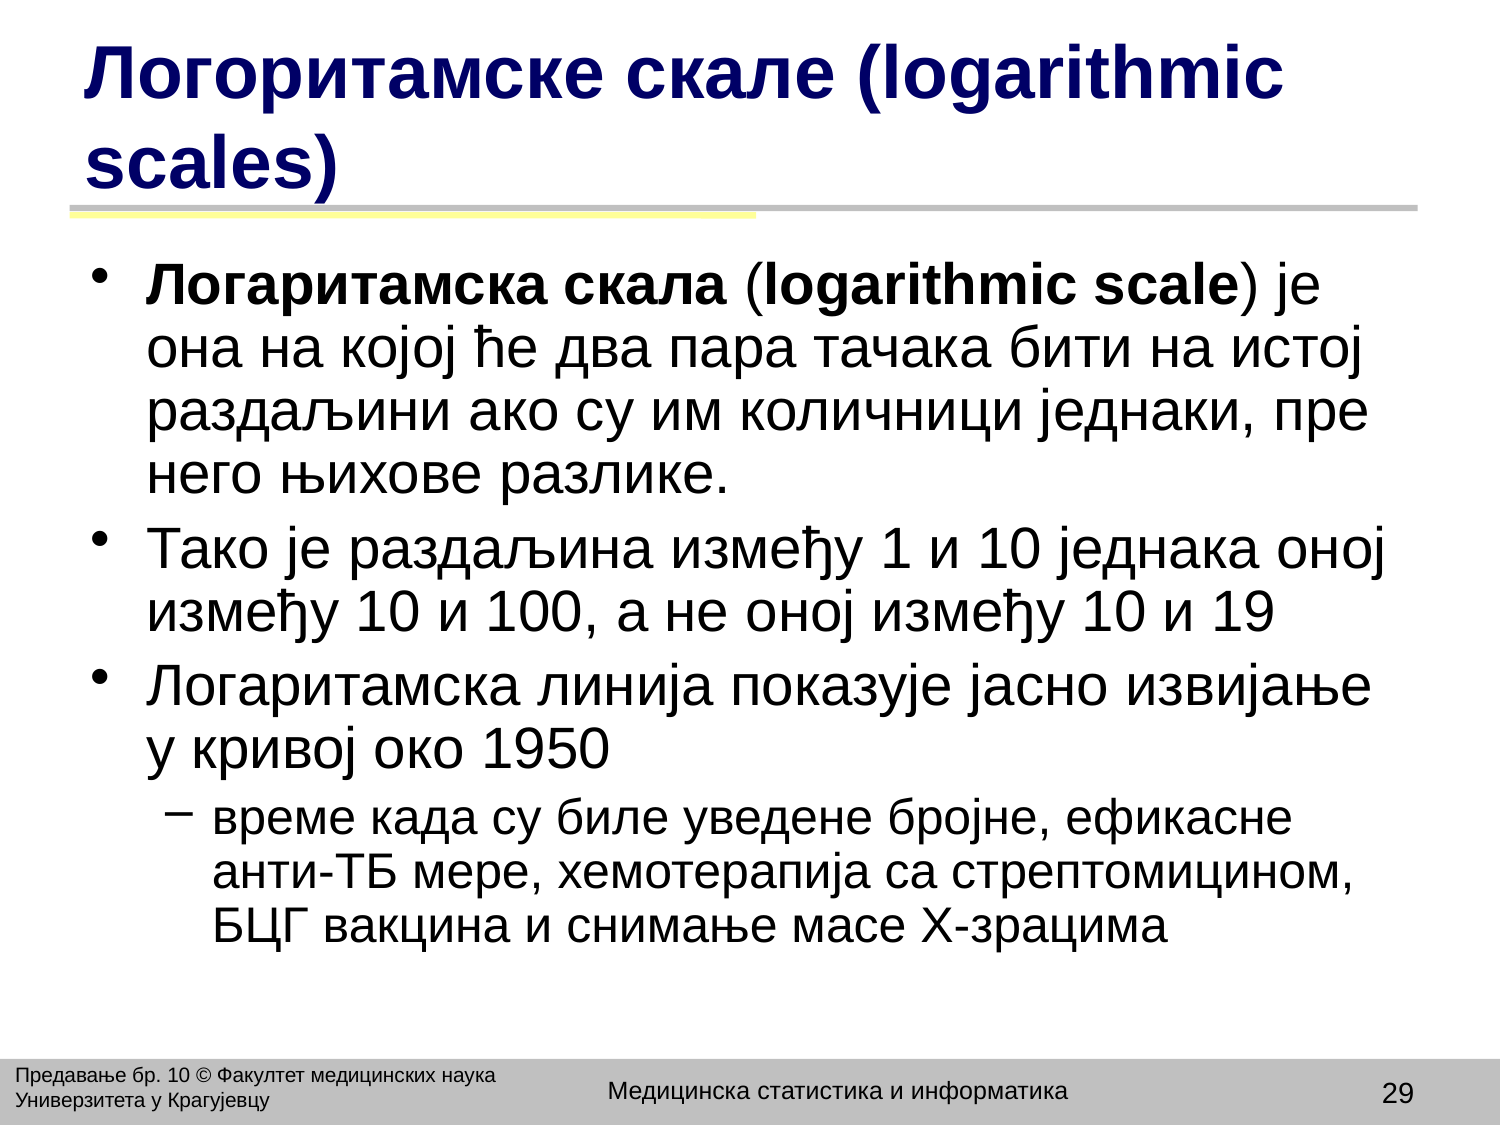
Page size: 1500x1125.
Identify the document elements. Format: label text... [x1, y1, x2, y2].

list Логаритамска скала (logarithmic scale) је она на којој ће два пара тачака бити на истој раздаљини ако су им количници једнаки, пре него њихове разлике. Тако је раздаљина између 1 и 10 једнака оној између 10 и 100, а не оној између 10 и 19 Логаритамска линија показује јасно извијање у кривој око 1950 време када су биле уведене бројне, ефикасне анти-ТБ мере, хемотерапија са стрептомицином, БЦГ вакцина и снимање масе X-зрацима [74, 246, 1426, 1023]
footer Медицинска статистика и информатика [512, 1066, 1165, 1125]
title Логоритамске скале (logarithmic scales) [69, 19, 1426, 208]
slide_number 29 [1175, 1066, 1430, 1125]
slide_number Предавање бр. 10 © Факултет медицинских наука Универзитета у Крагујевцу [0, 1053, 626, 1108]
